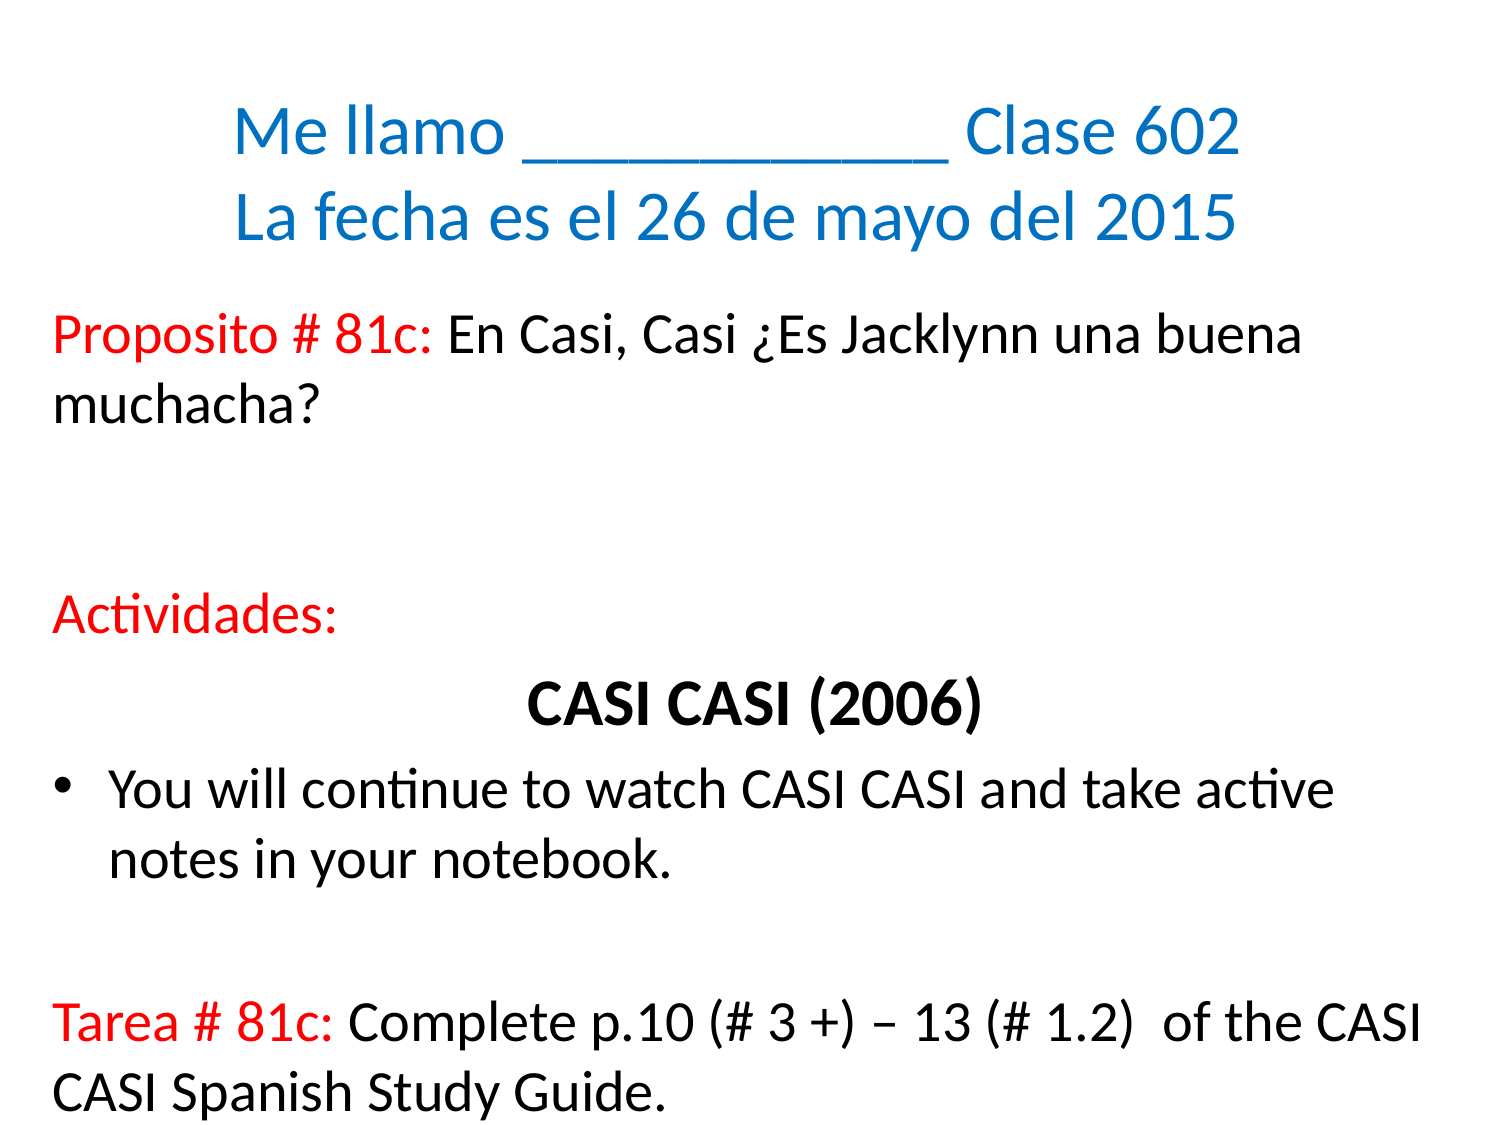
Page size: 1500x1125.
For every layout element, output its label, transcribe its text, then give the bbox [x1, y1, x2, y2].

title Me llamo ____________ Clase 602 La fecha es el 26 de mayo del 2015 [62, 75, 1413, 263]
list Proposito # 81c: En Casi, Casi ¿Es Jacklynn una buena muchacha? Actividades: CASI CASI (2006) You will continue to watch CASI CASI and take active notes in your notebook. Tarea # 81c: Complete p.10 (# 3 +) – 13 (# 1.2) of the CASI CASI Spanish Study Guide. [37, 287, 1475, 1050]
